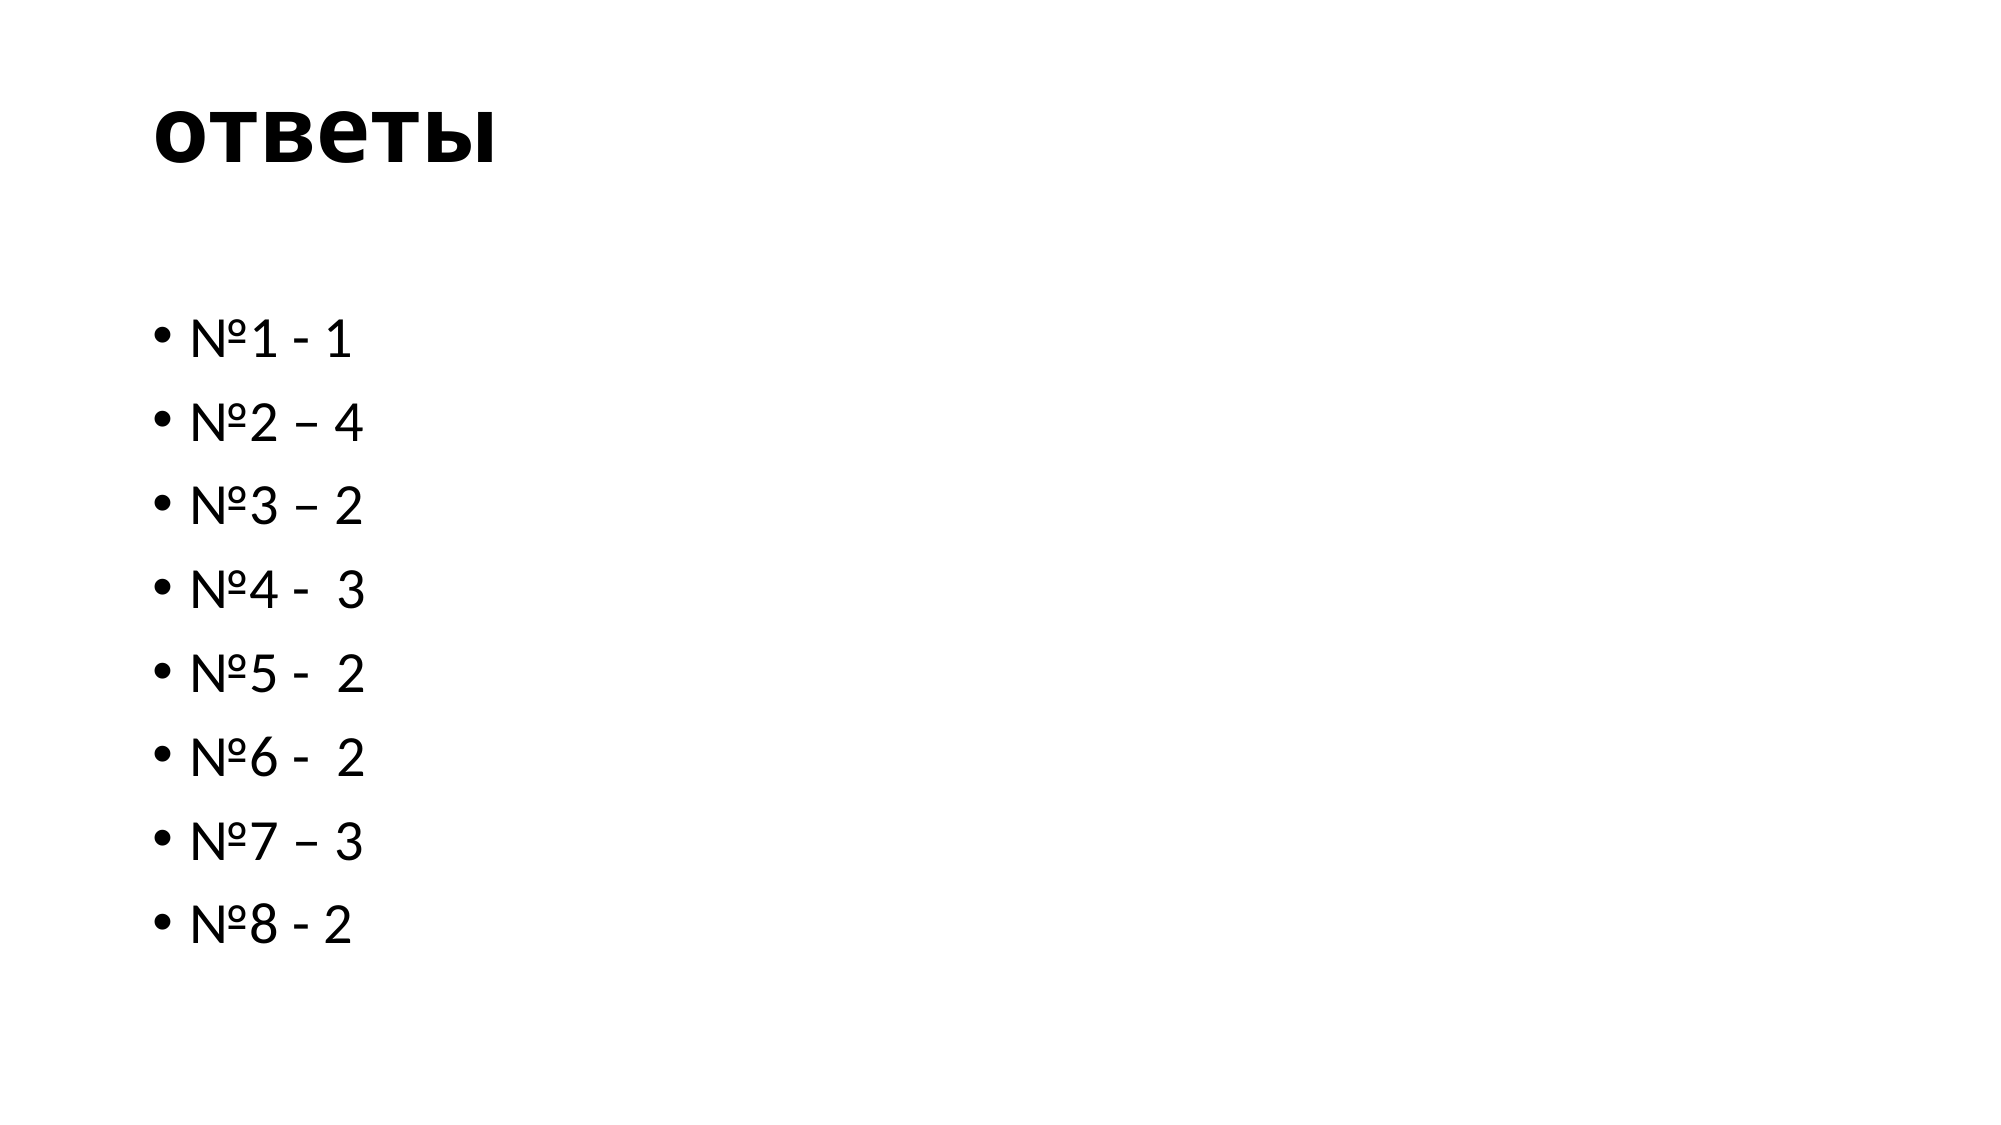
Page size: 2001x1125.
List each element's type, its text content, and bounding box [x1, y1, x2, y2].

list №1 - 1 №2 – 4 №3 – 2 №4 - 3 №5 - 2 №6 - 2 №7 – 3 №8 - 2 [137, 299, 1863, 1014]
title ответы [137, 23, 1863, 242]
